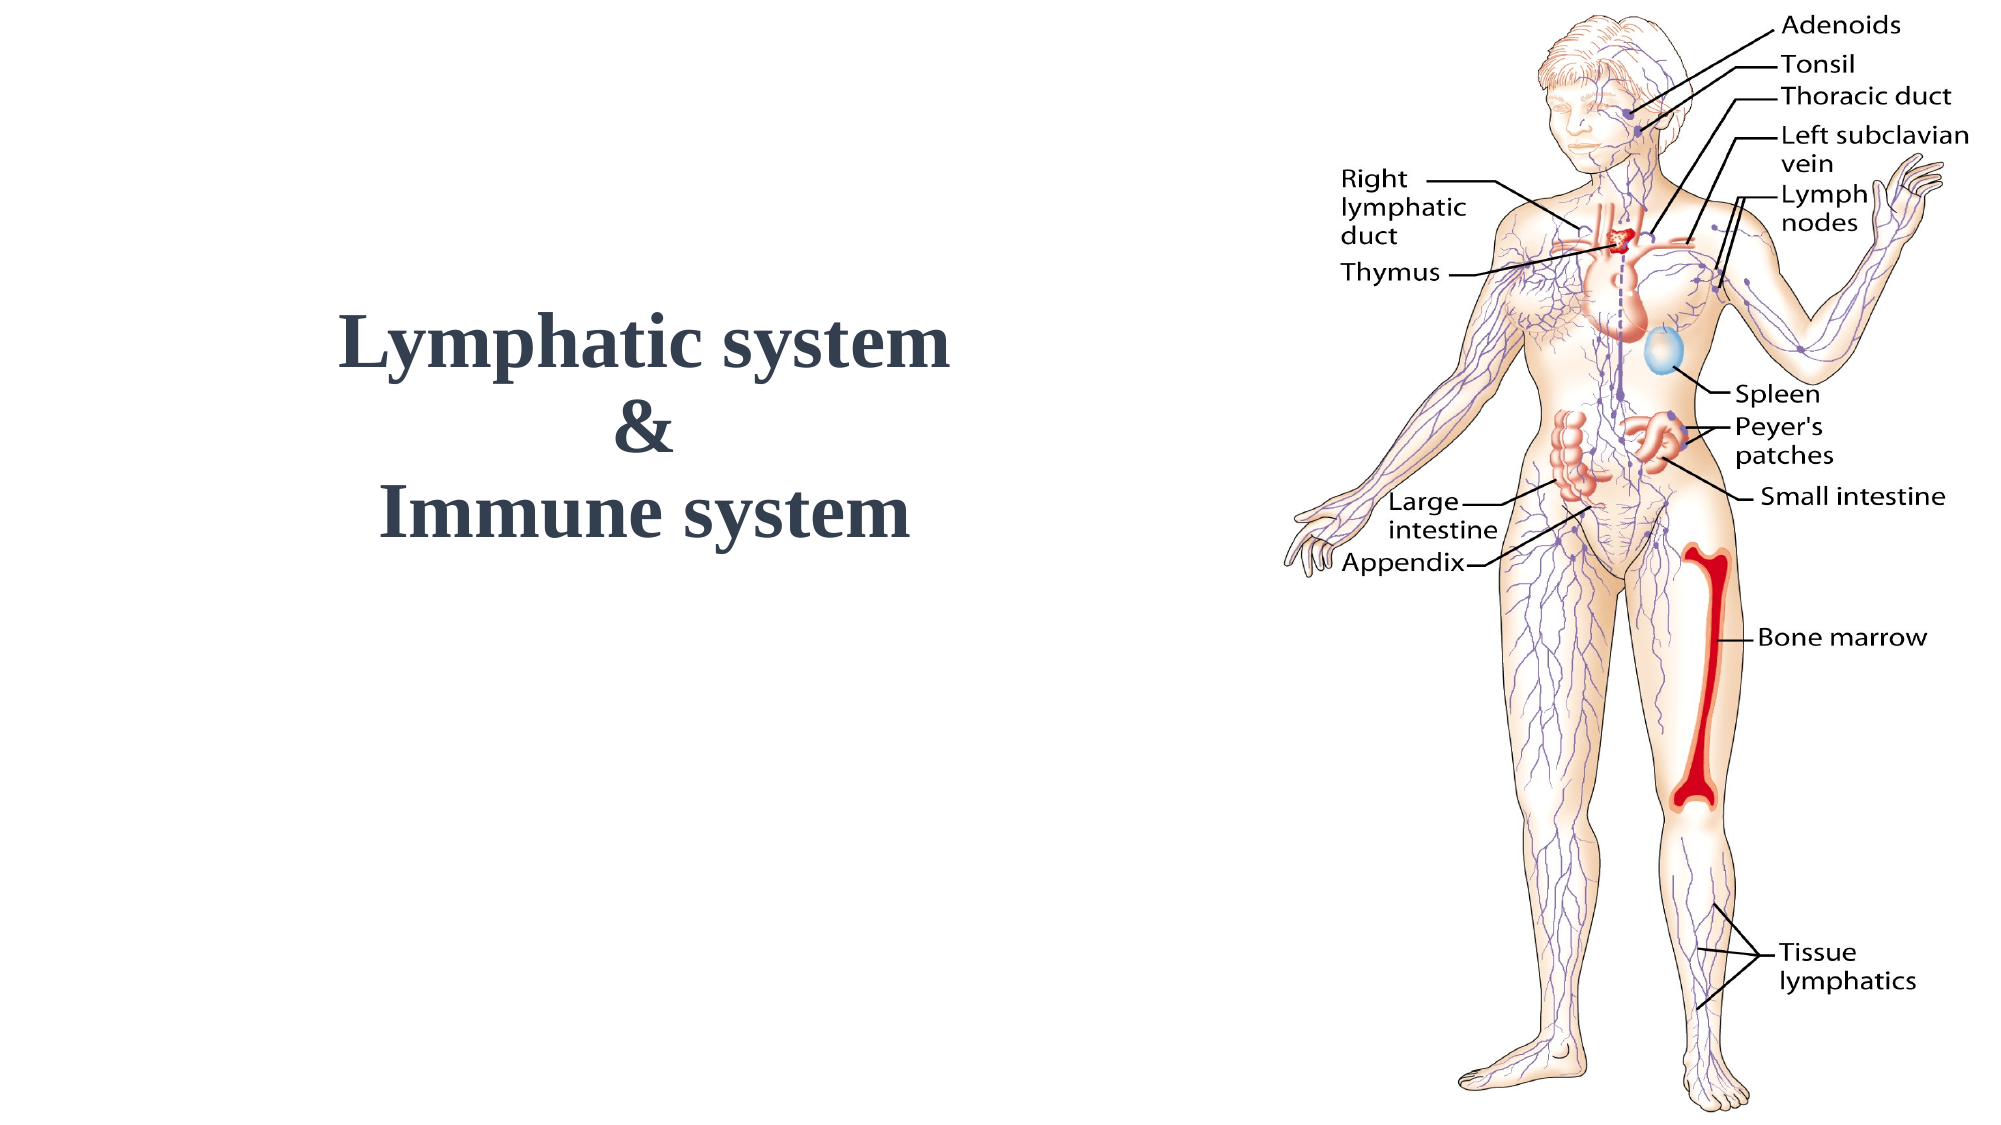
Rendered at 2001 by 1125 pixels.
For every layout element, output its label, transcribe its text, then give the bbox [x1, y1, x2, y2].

picture [1265, 0, 2000, 1125]
title Lymphatic system & Immune system [71, 291, 1218, 563]
